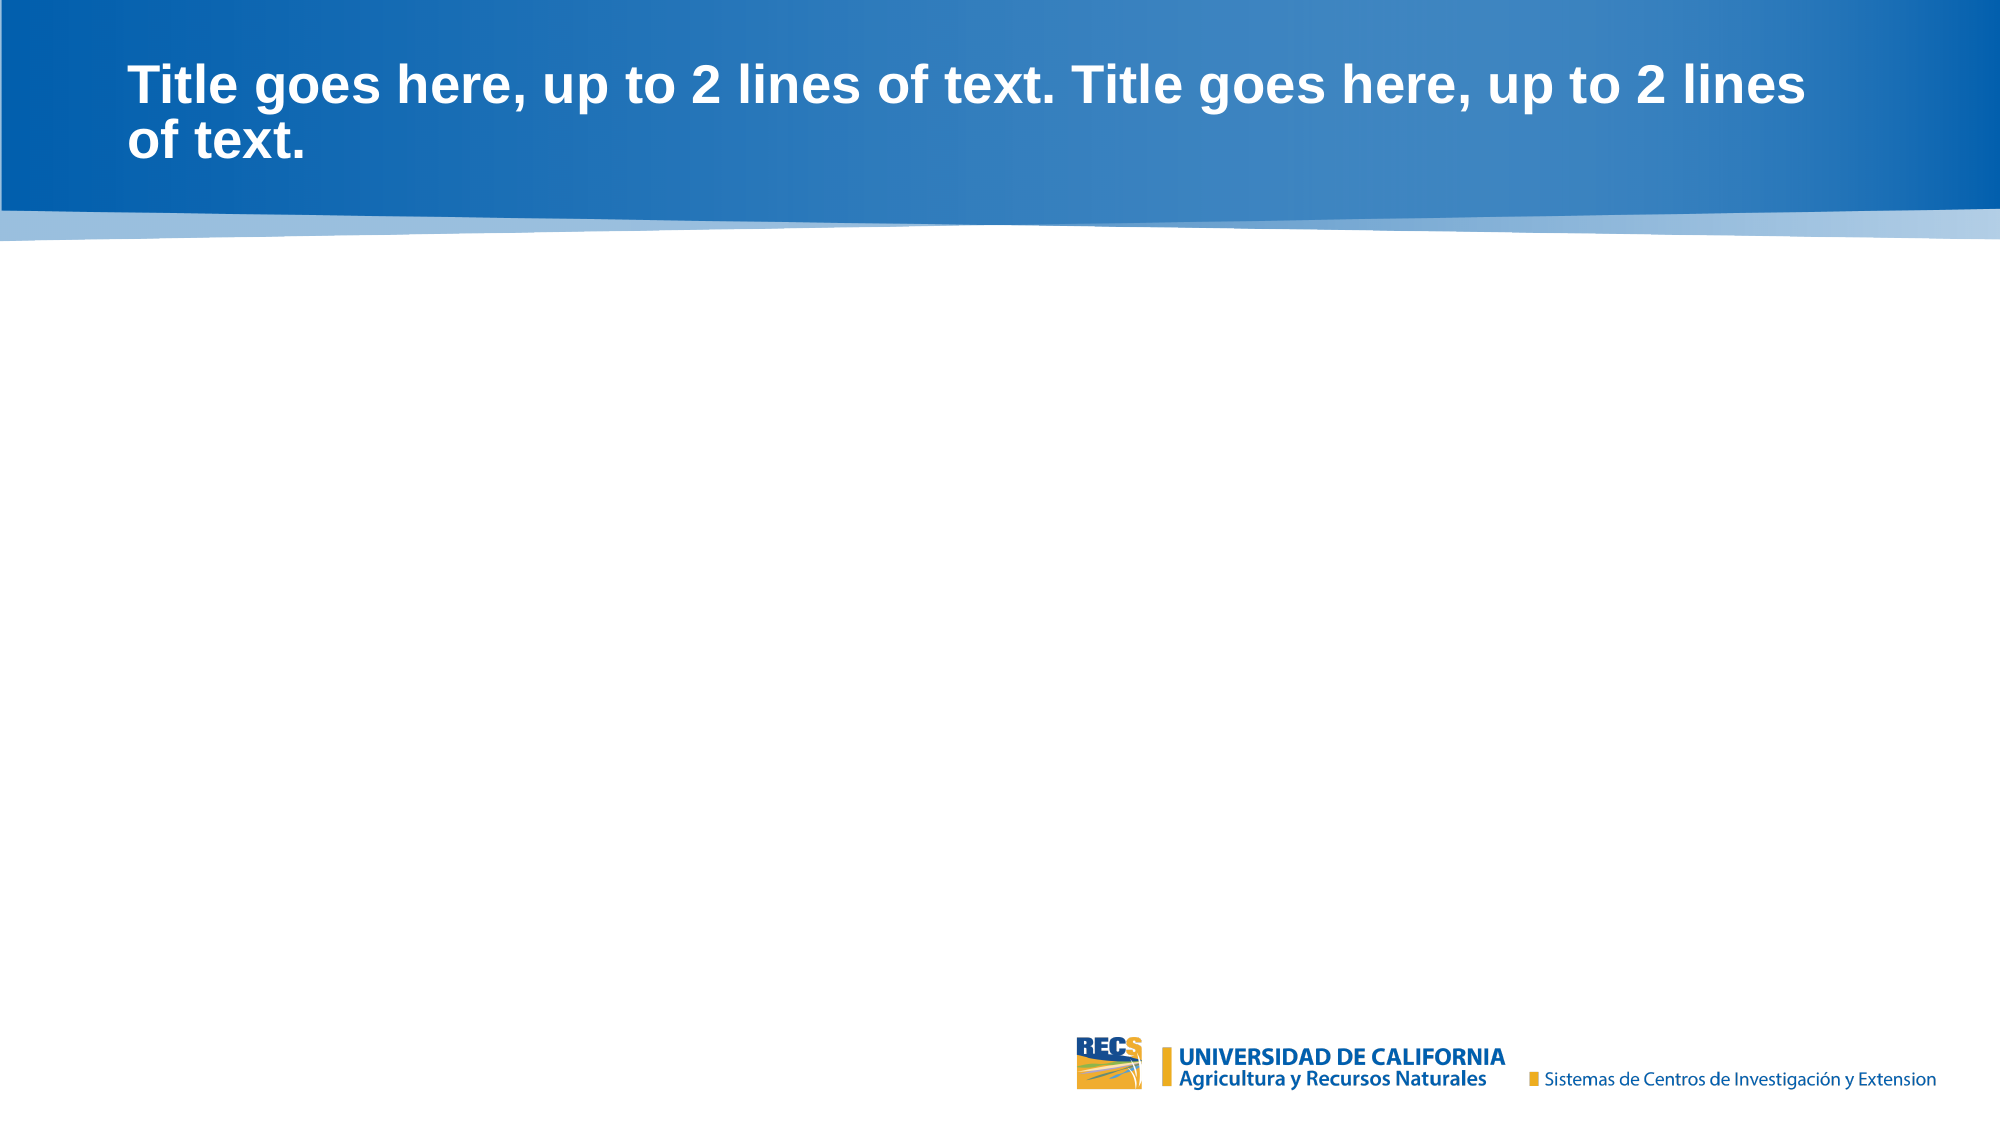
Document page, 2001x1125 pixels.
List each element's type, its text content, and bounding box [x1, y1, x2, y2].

picture [0, 0, 2000, 263]
picture [1048, 992, 1942, 1123]
title Title goes here, up to 2 lines of text. Title goes here, up to 2 lines of text. [112, 51, 1887, 178]
